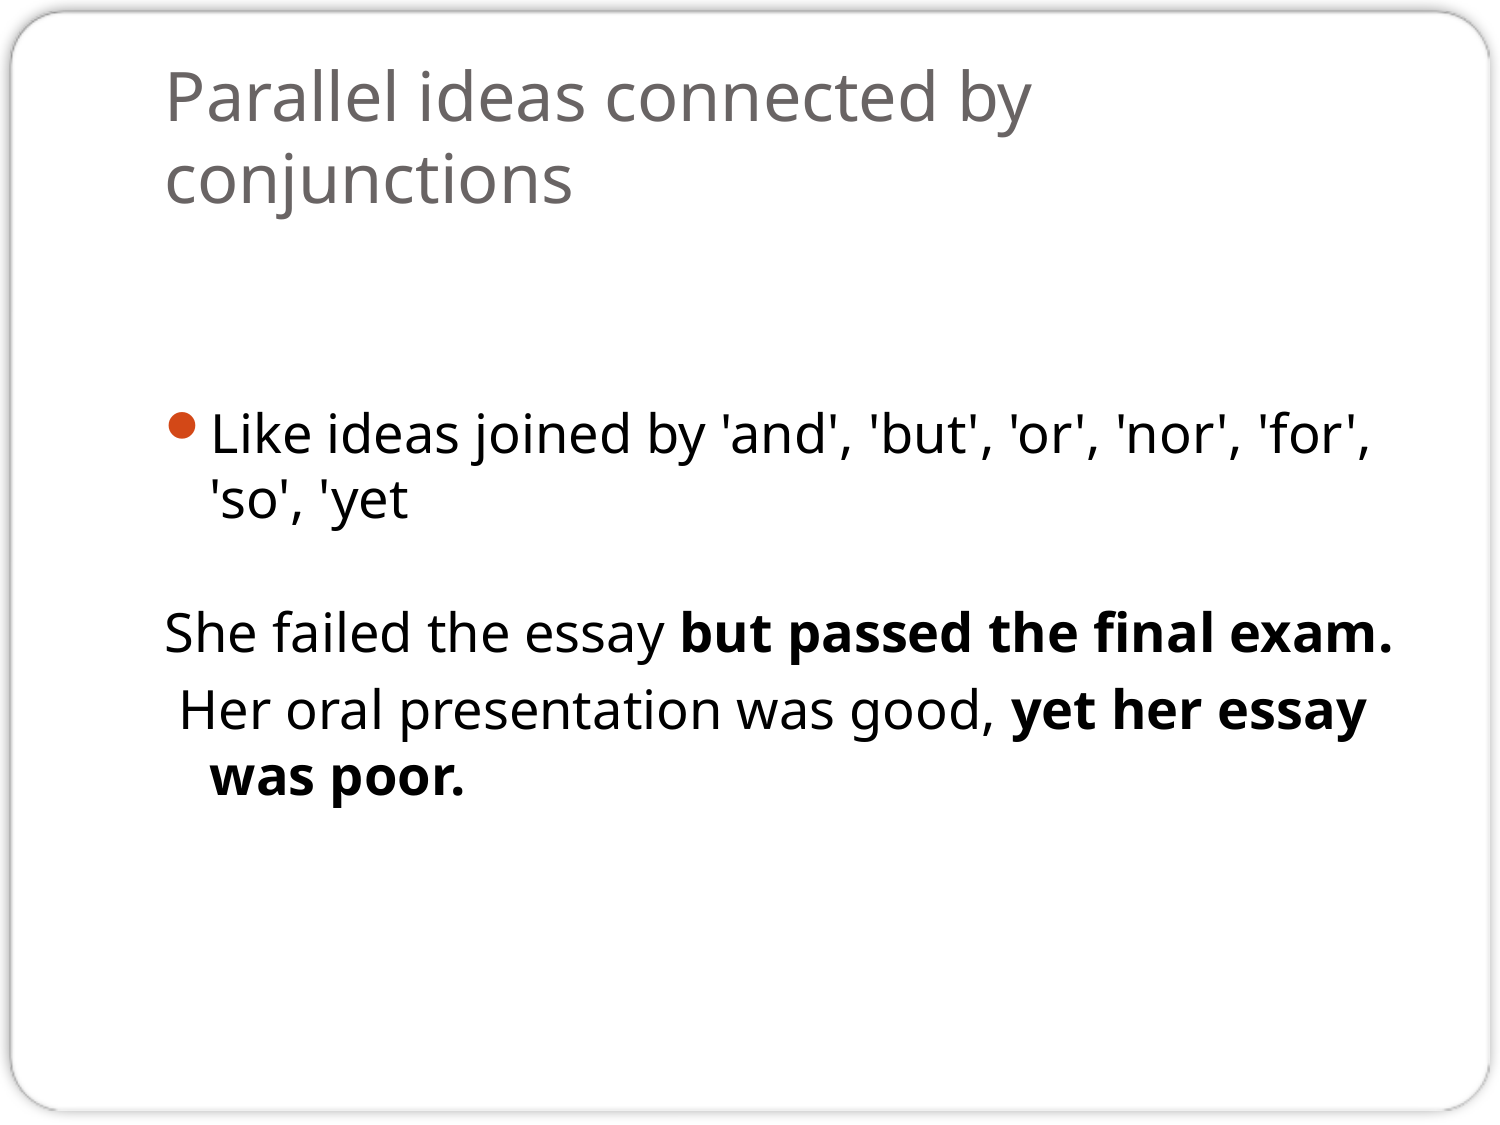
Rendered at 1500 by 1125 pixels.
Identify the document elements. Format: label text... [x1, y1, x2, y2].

list Like ideas joined by 'and', 'but', 'or', 'nor', 'for', 'so', 'yet She failed the essay but passed the final exam. Her oral presentation was good, yet her essay was poor. [150, 237, 1425, 988]
title Parallel ideas connected by conjunctions [150, 45, 1425, 233]
